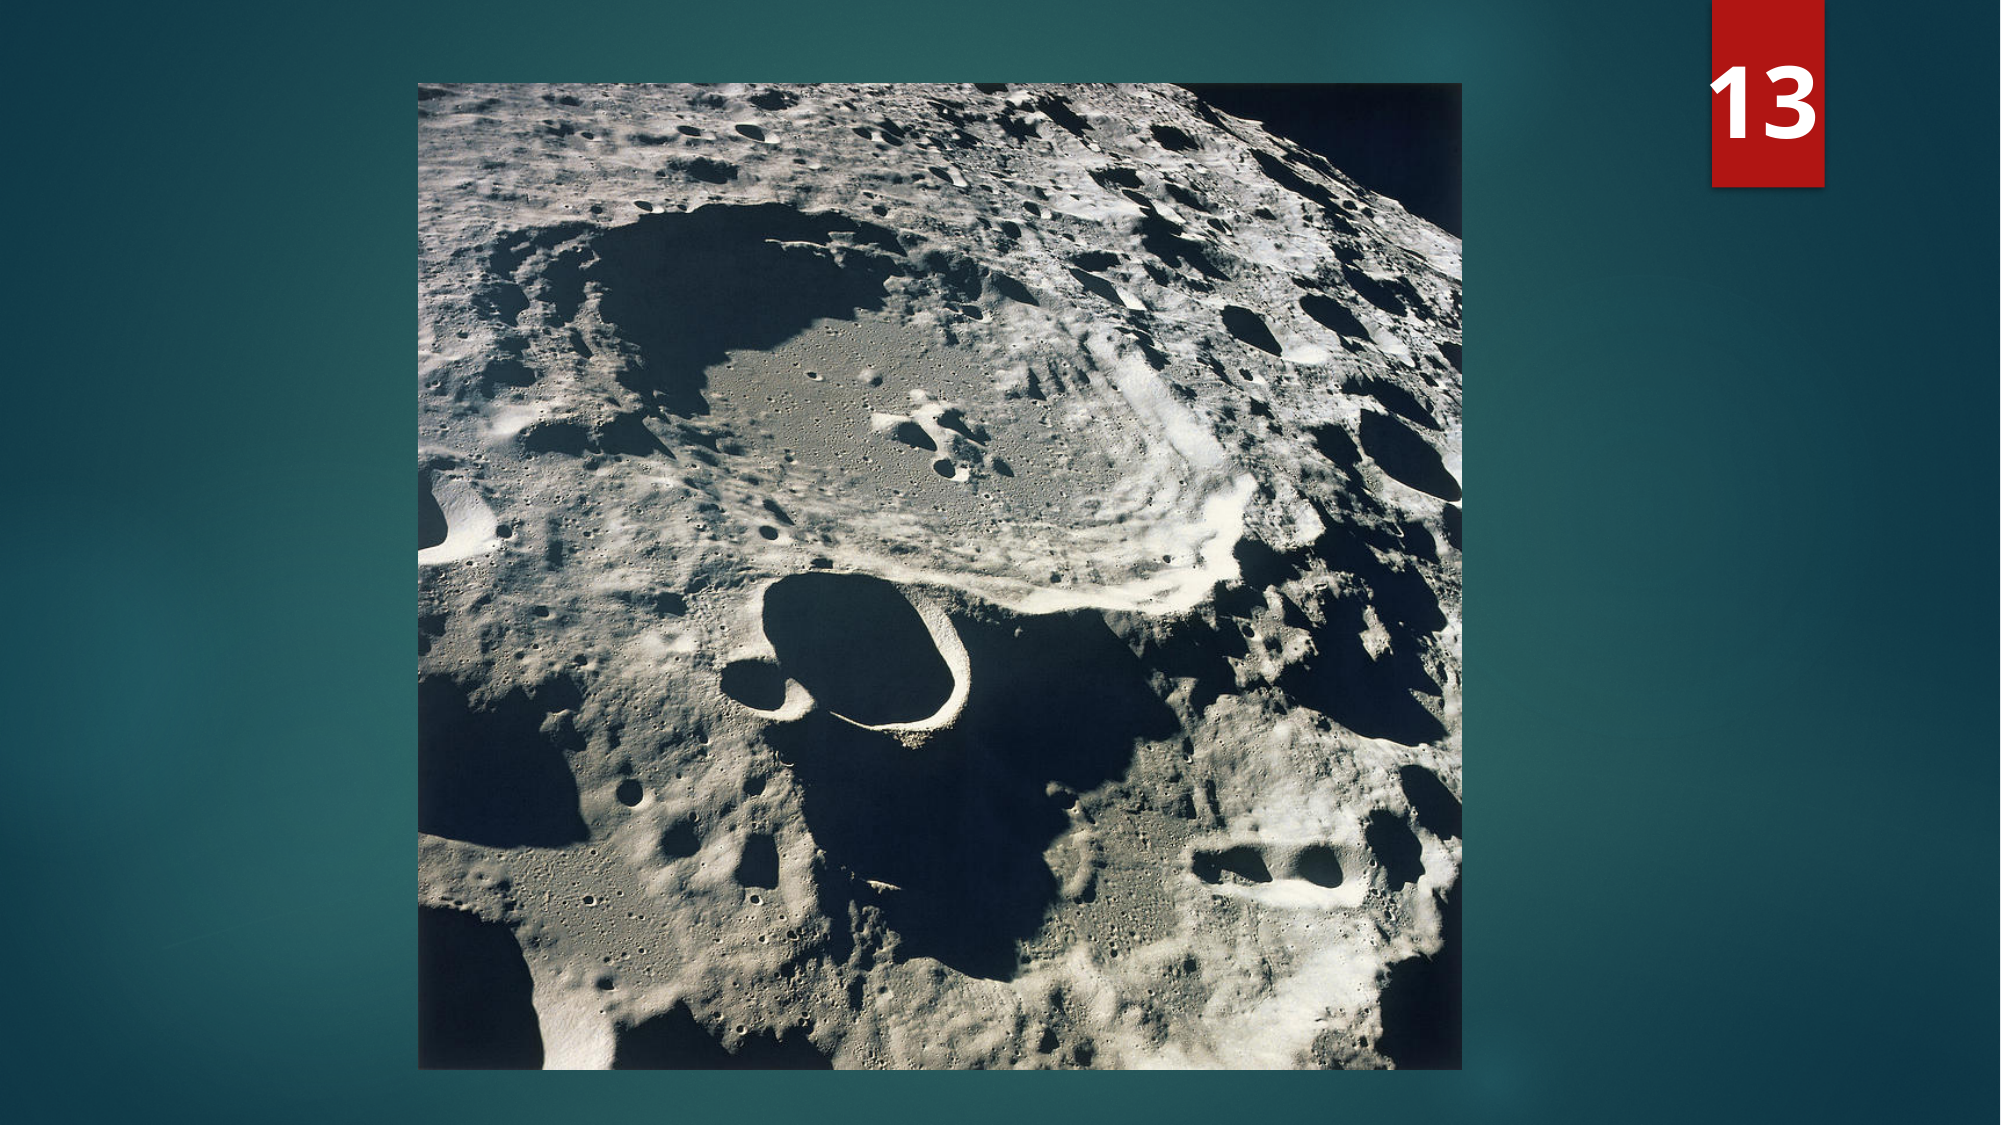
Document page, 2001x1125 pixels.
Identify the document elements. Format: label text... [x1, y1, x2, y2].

text_box 13 [1690, 31, 1879, 167]
picture [0, 0, 1576, 1125]
